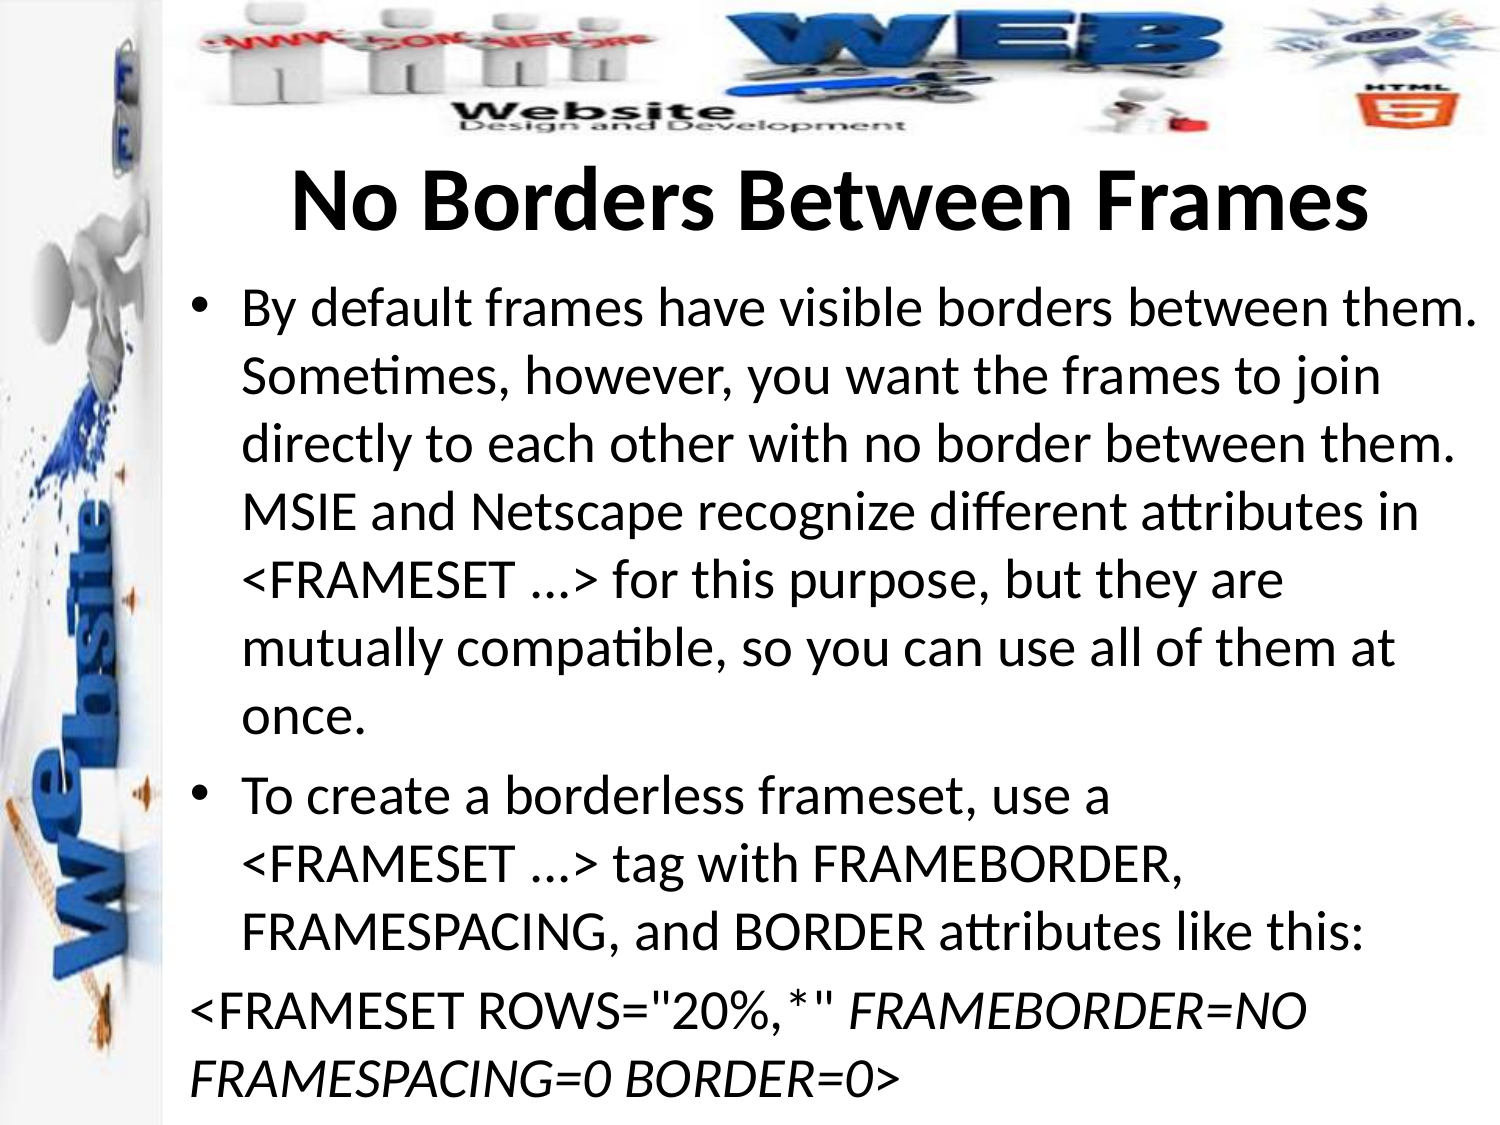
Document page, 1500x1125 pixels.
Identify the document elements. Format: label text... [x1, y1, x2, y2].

list By default frames have visible borders between them. Sometimes, however, you want the frames to join directly to each other with no border between them. MSIE and Netscape recognize different attributes in <FRAMESET ...> for this purpose, but they are mutually compatible, so you can use all of them at once. To create a borderless frameset, use a <FRAMESET ...> tag with FRAMEBORDER, FRAMESPACING, and BORDER attributes like this: <FRAMESET ROWS="20%,*" FRAMEBORDER=NO FRAMESPACING=0 BORDER=0> [174, 262, 1498, 1125]
title No Borders Between Frames [162, 112, 1500, 275]
picture [0, 0, 1500, 1125]
